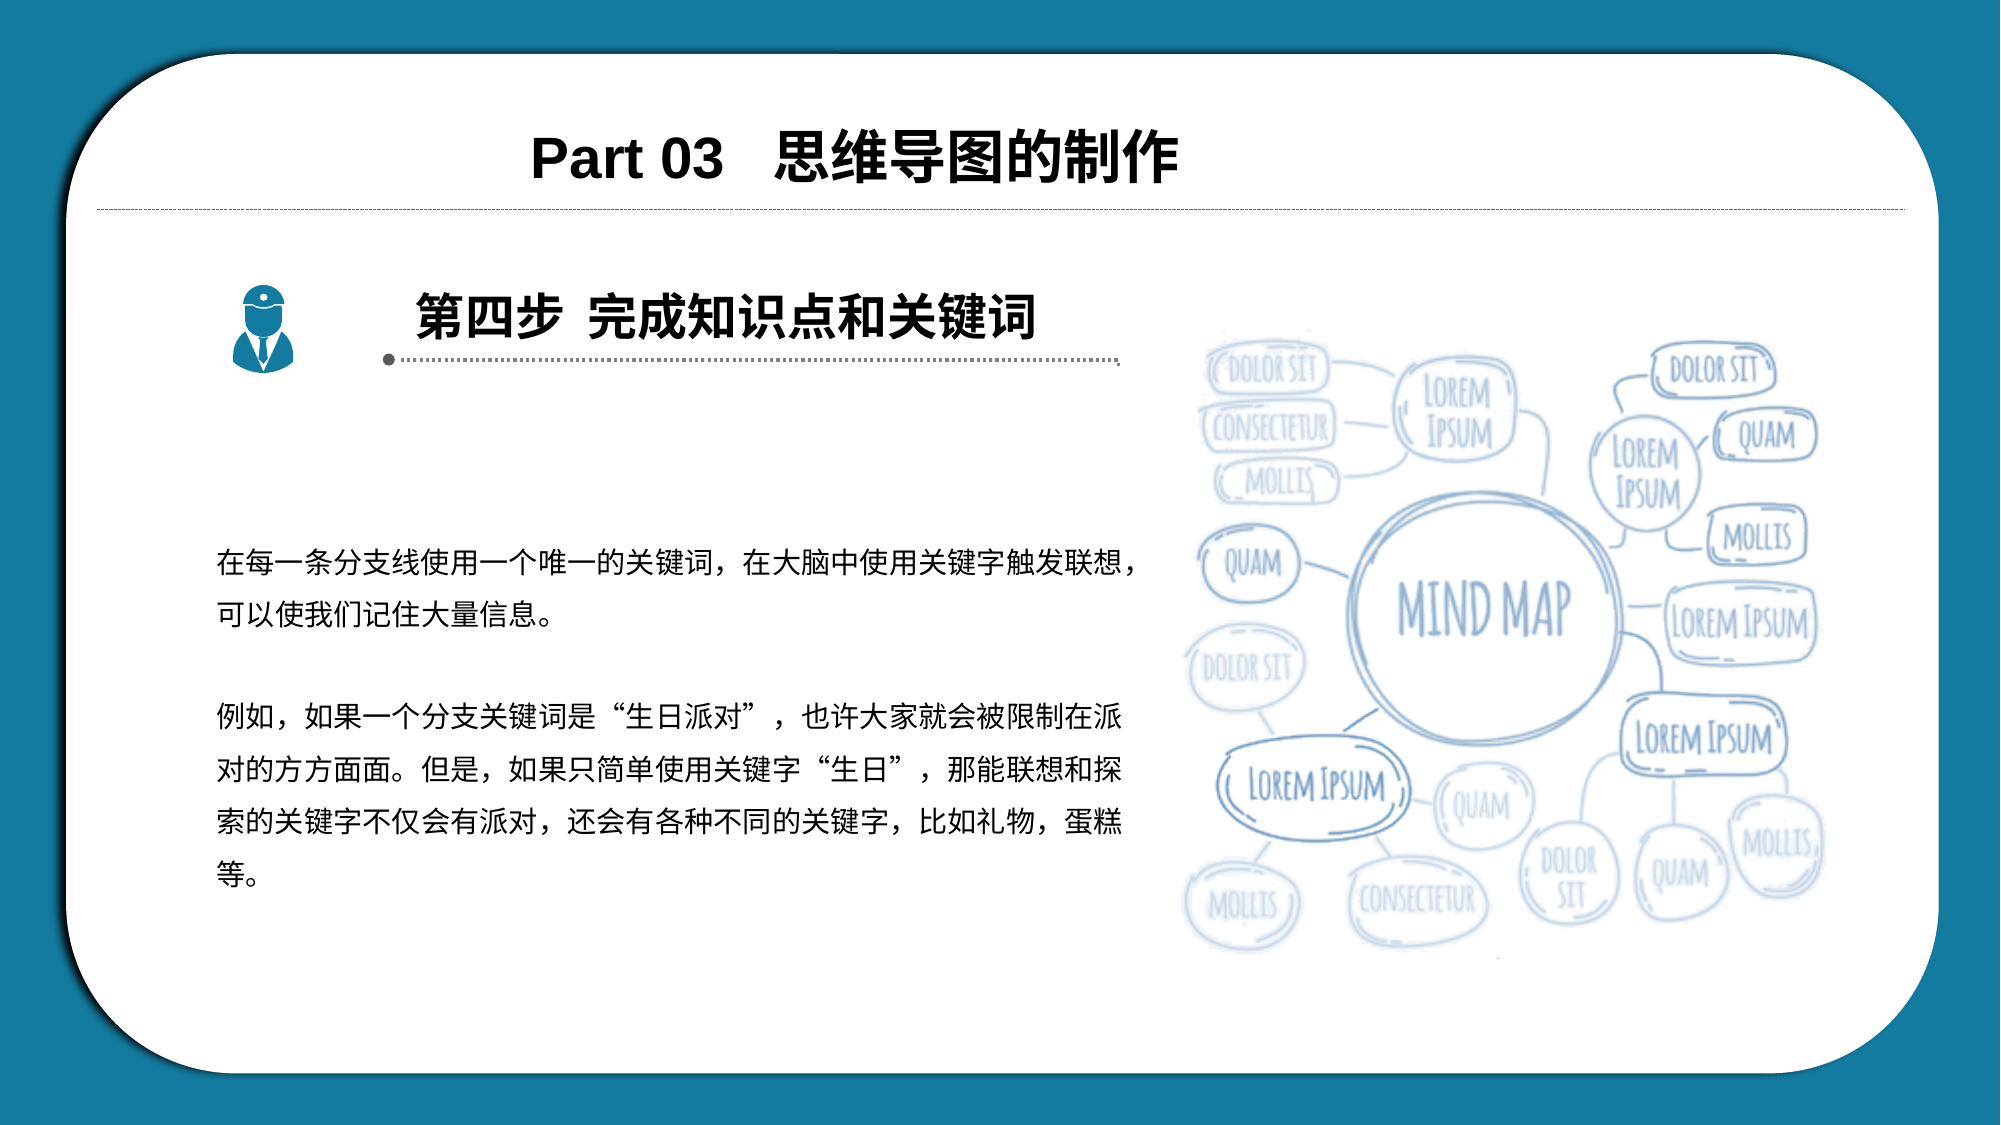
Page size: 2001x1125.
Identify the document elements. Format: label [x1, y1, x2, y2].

text_box [233, 277, 1143, 373]
picture [1159, 321, 1837, 959]
text_box [201, 519, 1143, 896]
text_box [96, 112, 1905, 210]
